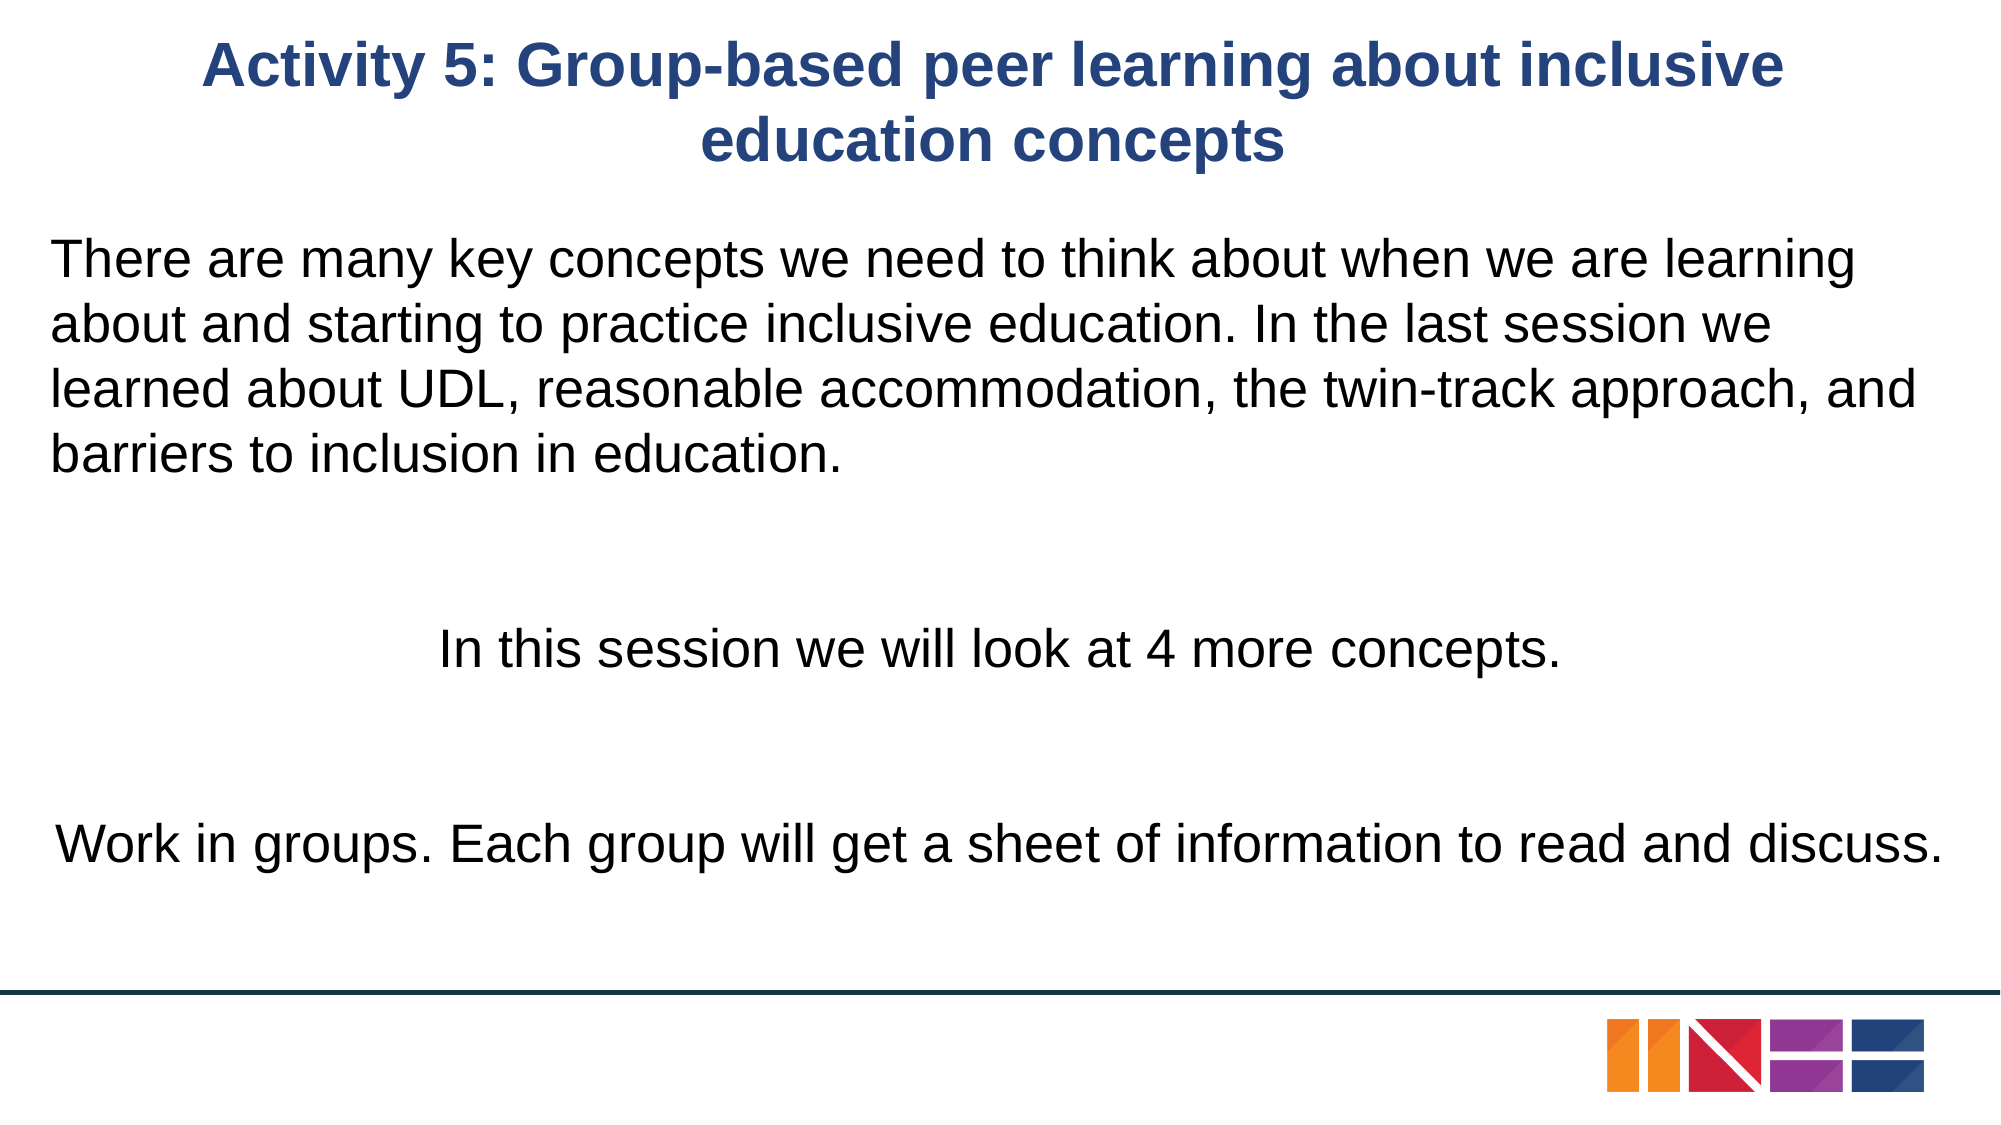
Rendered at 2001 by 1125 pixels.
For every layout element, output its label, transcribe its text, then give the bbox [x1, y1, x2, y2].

picture [1607, 1019, 1924, 1092]
list There are many key concepts we need to think about when we are learning about and starting to practice inclusive education. In the last session we learned about UDL, reasonable accommodation, the twin-track approach, and barriers to inclusion in education. In this session we will look at 4 more concepts. Work in groups. Each group will get a sheet of information to read and discuss. [31, 203, 1971, 935]
title Activity 5: Group-based peer learning about inclusive education concepts [31, 40, 1957, 157]
